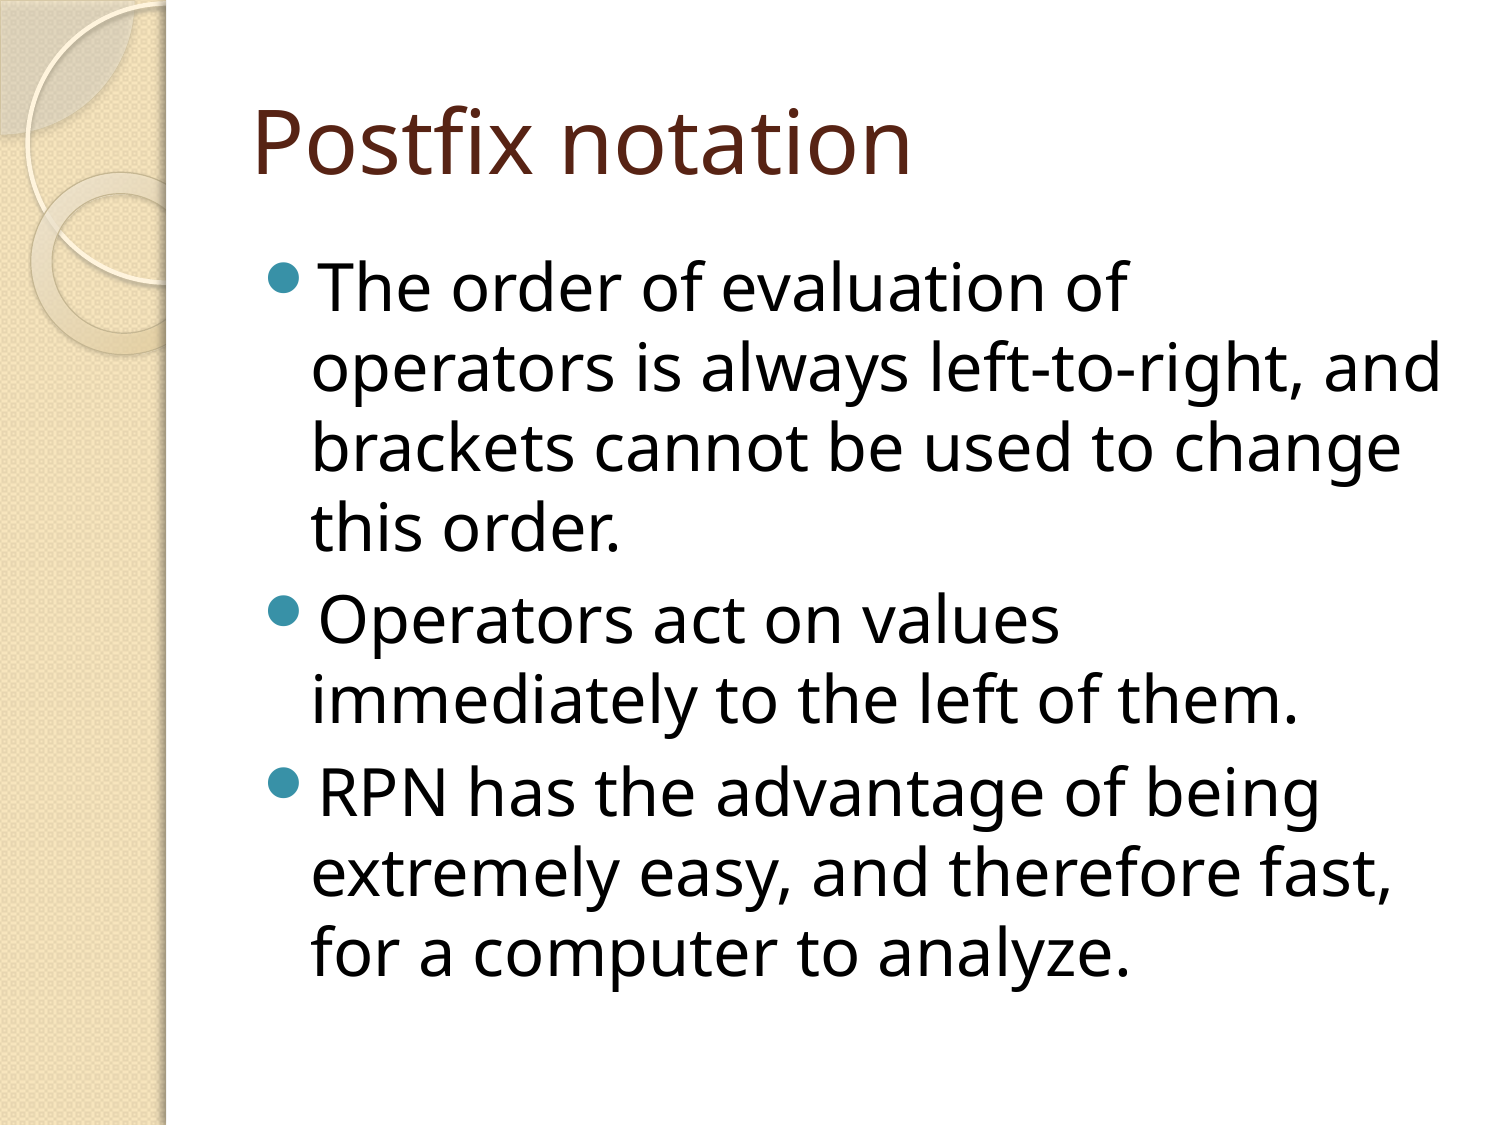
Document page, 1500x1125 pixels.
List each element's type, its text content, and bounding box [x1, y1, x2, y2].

title Postfix notation [235, 45, 1466, 233]
list The order of evaluation of operators is always left-to-right, and brackets cannot be used to change this order. Operators act on values immediately to the left of them. RPN has the advantage of being extremely easy, and therefore fast, for a computer to analyze. [235, 237, 1466, 1025]
